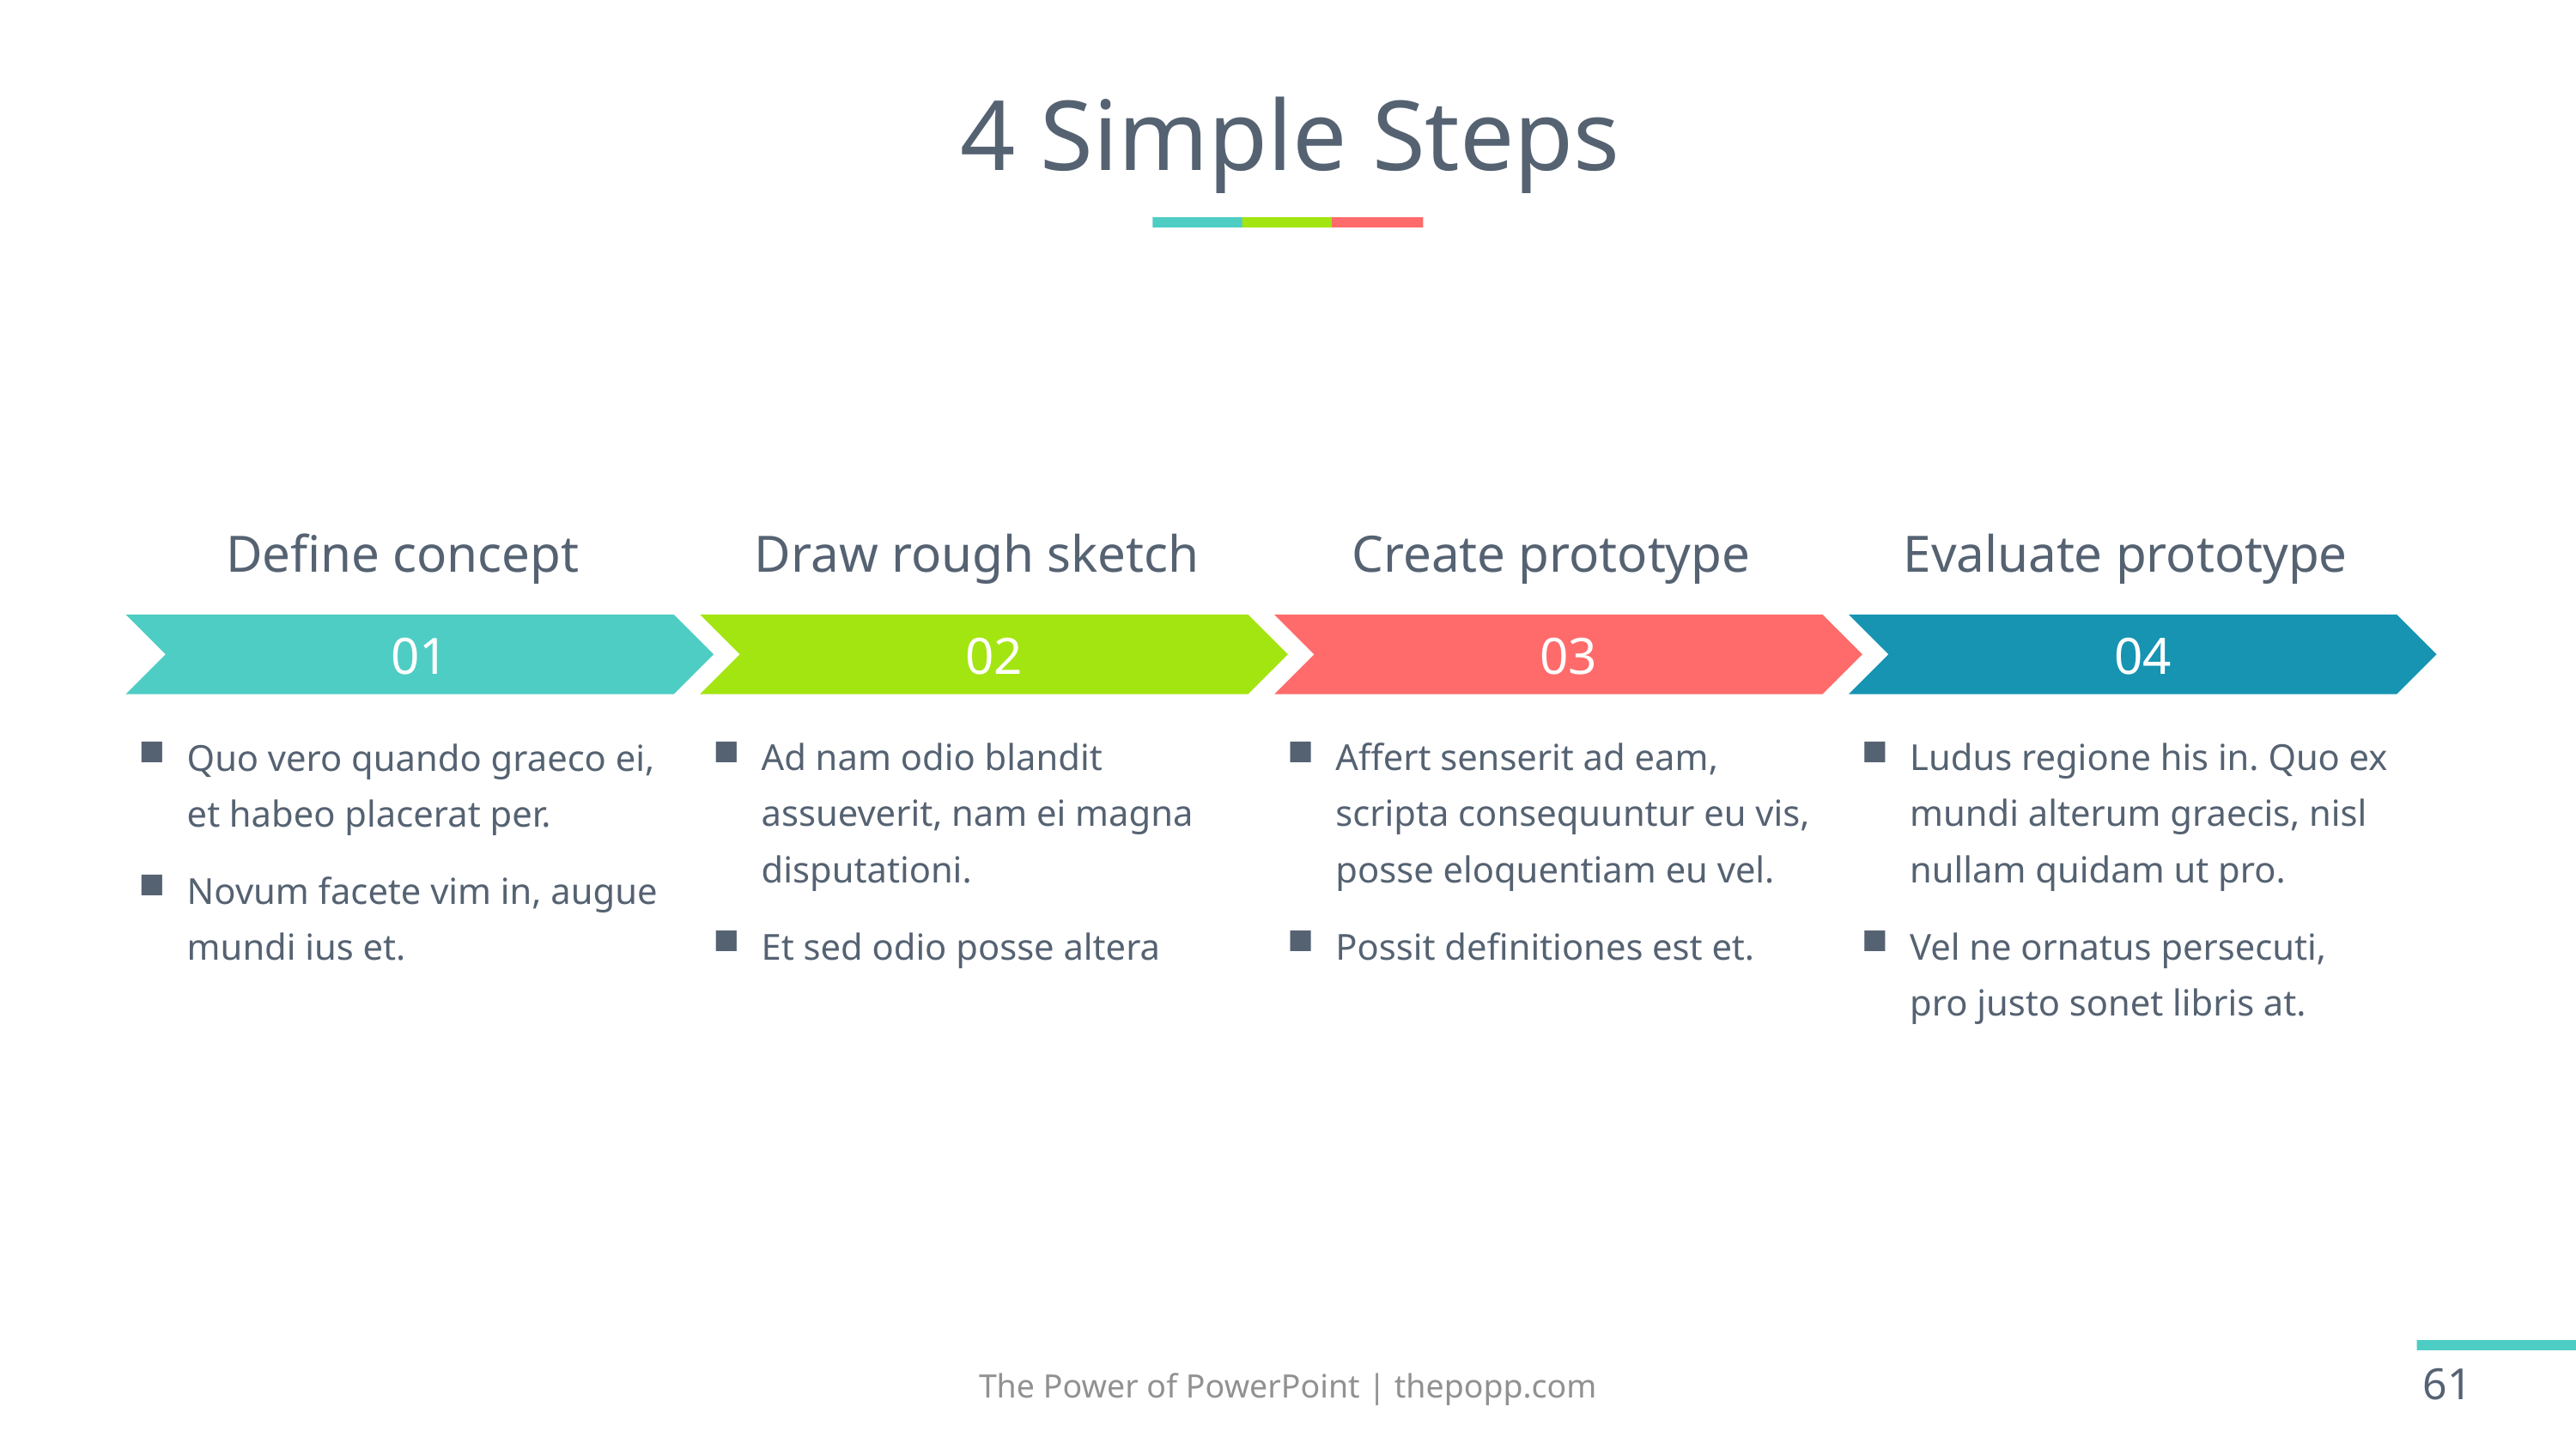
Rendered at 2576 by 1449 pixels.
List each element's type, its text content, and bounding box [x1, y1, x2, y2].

list Evaluate prototype [1848, 382, 2403, 589]
list Quo vero quando graeco ei, et habeo placerat per. Novum facete vim in, augue mundi ius et. [125, 715, 679, 1160]
list Create prototype [1274, 382, 1828, 589]
title 4 Simple Steps [69, 49, 2512, 230]
list Define concept [125, 382, 679, 589]
slide_number 61 [2409, 1351, 2576, 1421]
list Affert senserit ad eam, scripta consequuntur eu vis, posse eloquentiam eu vel. Possit definitiones est et. [1274, 715, 1828, 1160]
list Ad nam odio blandit assueverit, nam ei magna disputationi. Et sed odio posse altera [700, 715, 1254, 1160]
list Ludus regione his in. Quo ex mundi alterum graecis, nisl nullam quidam ut pro. Vel ne ornatus persecuti, pro justo sonet libris at. [1848, 715, 2403, 1160]
footer The Power of PowerPoint | thepopp.com [853, 1349, 1723, 1427]
list Draw rough sketch [700, 382, 1254, 589]
